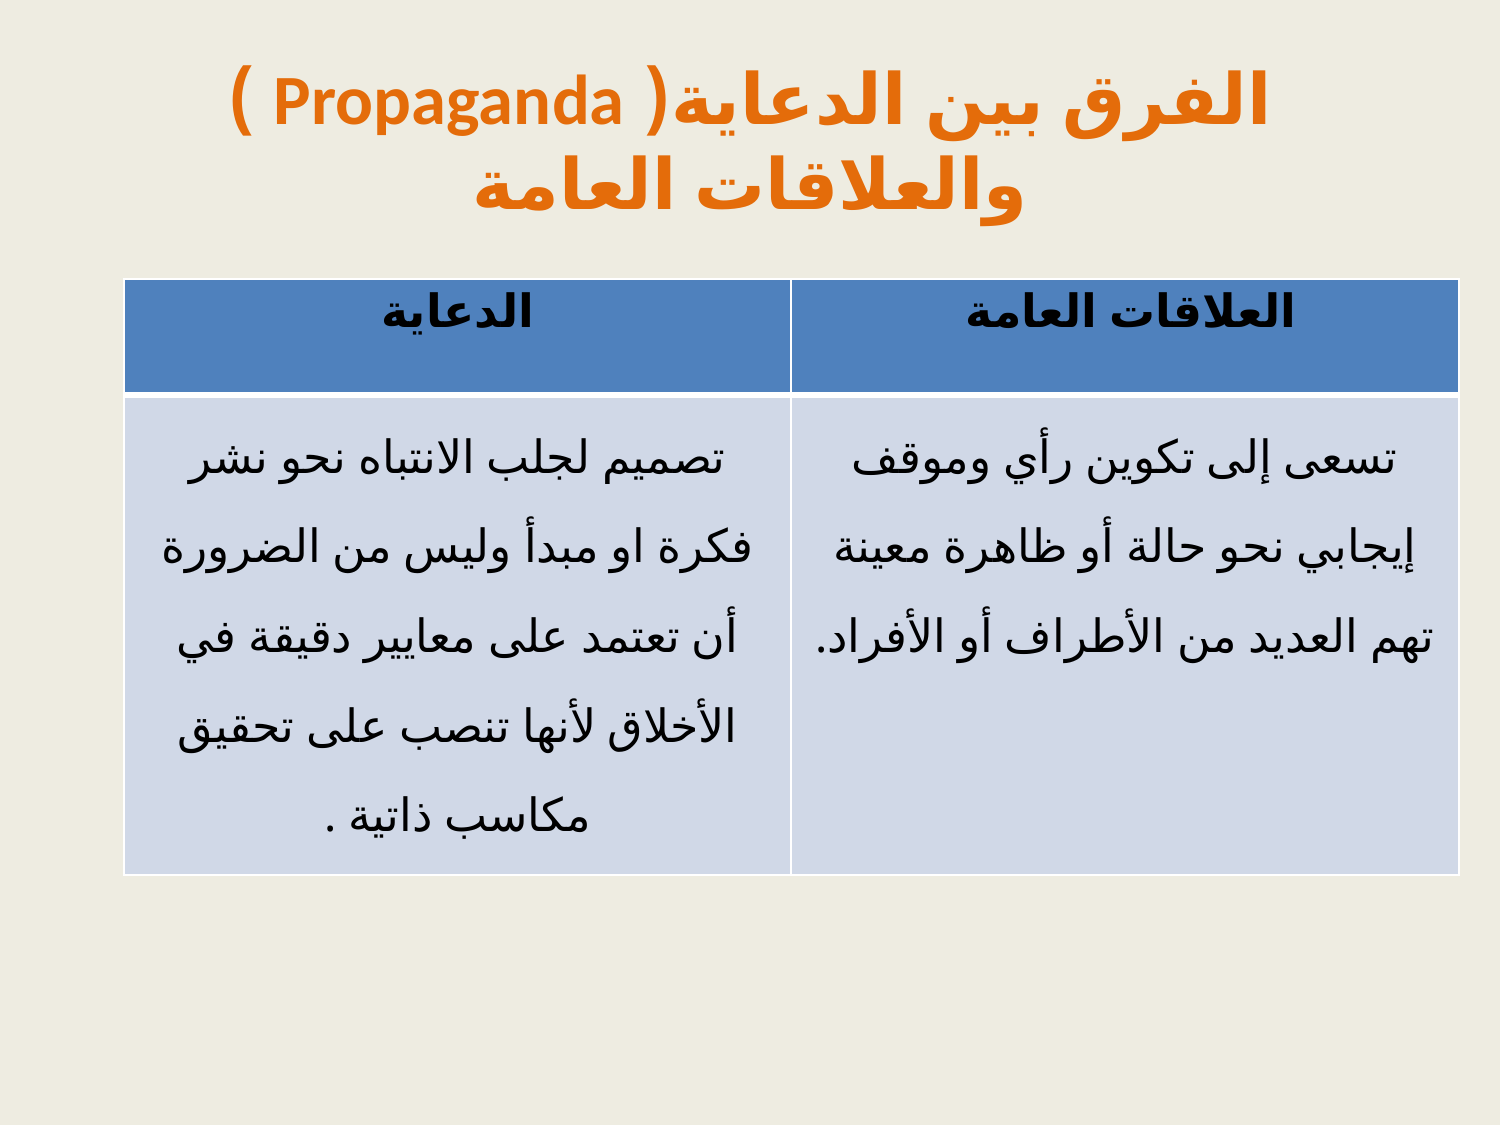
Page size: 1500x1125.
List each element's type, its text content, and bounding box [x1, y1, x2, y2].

title الفرق بين الدعاية( Propaganda ) والعلاقات العامة [75, 45, 1425, 233]
table_header العلاقات العامة [792, 280, 1458, 392]
table_header الدعاية [125, 280, 790, 392]
table_cell تصميم لجلب الانتباه نحو نشر فكرة او مبدأ وليس من الضرورة أن تعتمد على معايير دقيقة في الأخلاق لأنها تنصب على تحقيق مكاسب ذاتية . [125, 398, 790, 874]
table_cell تسعى إلى تكوين رأي وموقف إيجابي نحو حالة أو ظاهرة معينة تهم العديد من الأطراف أو الأفراد. [792, 398, 1458, 874]
